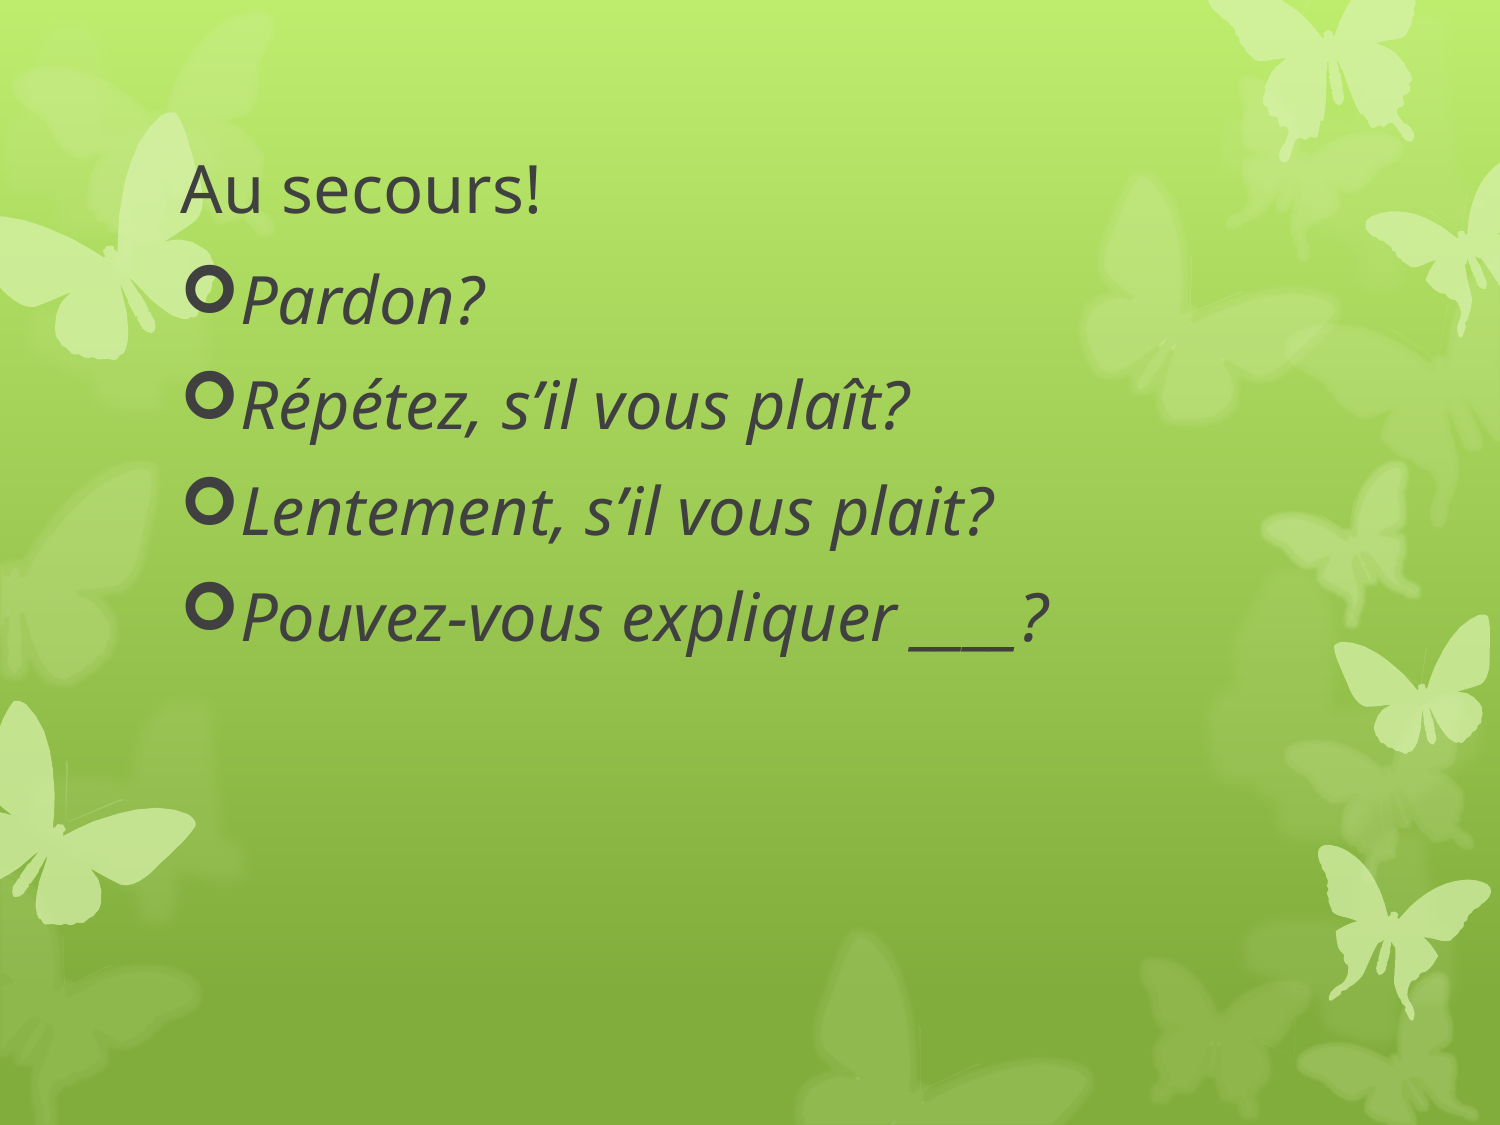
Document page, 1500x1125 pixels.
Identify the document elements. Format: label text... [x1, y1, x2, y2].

title Au secours! [165, 110, 1335, 249]
list Pardon? Répétez, s’il vous plaît? Lentement, s’il vous plait? Pouvez-vous expliquer ____? [165, 249, 1400, 1088]
